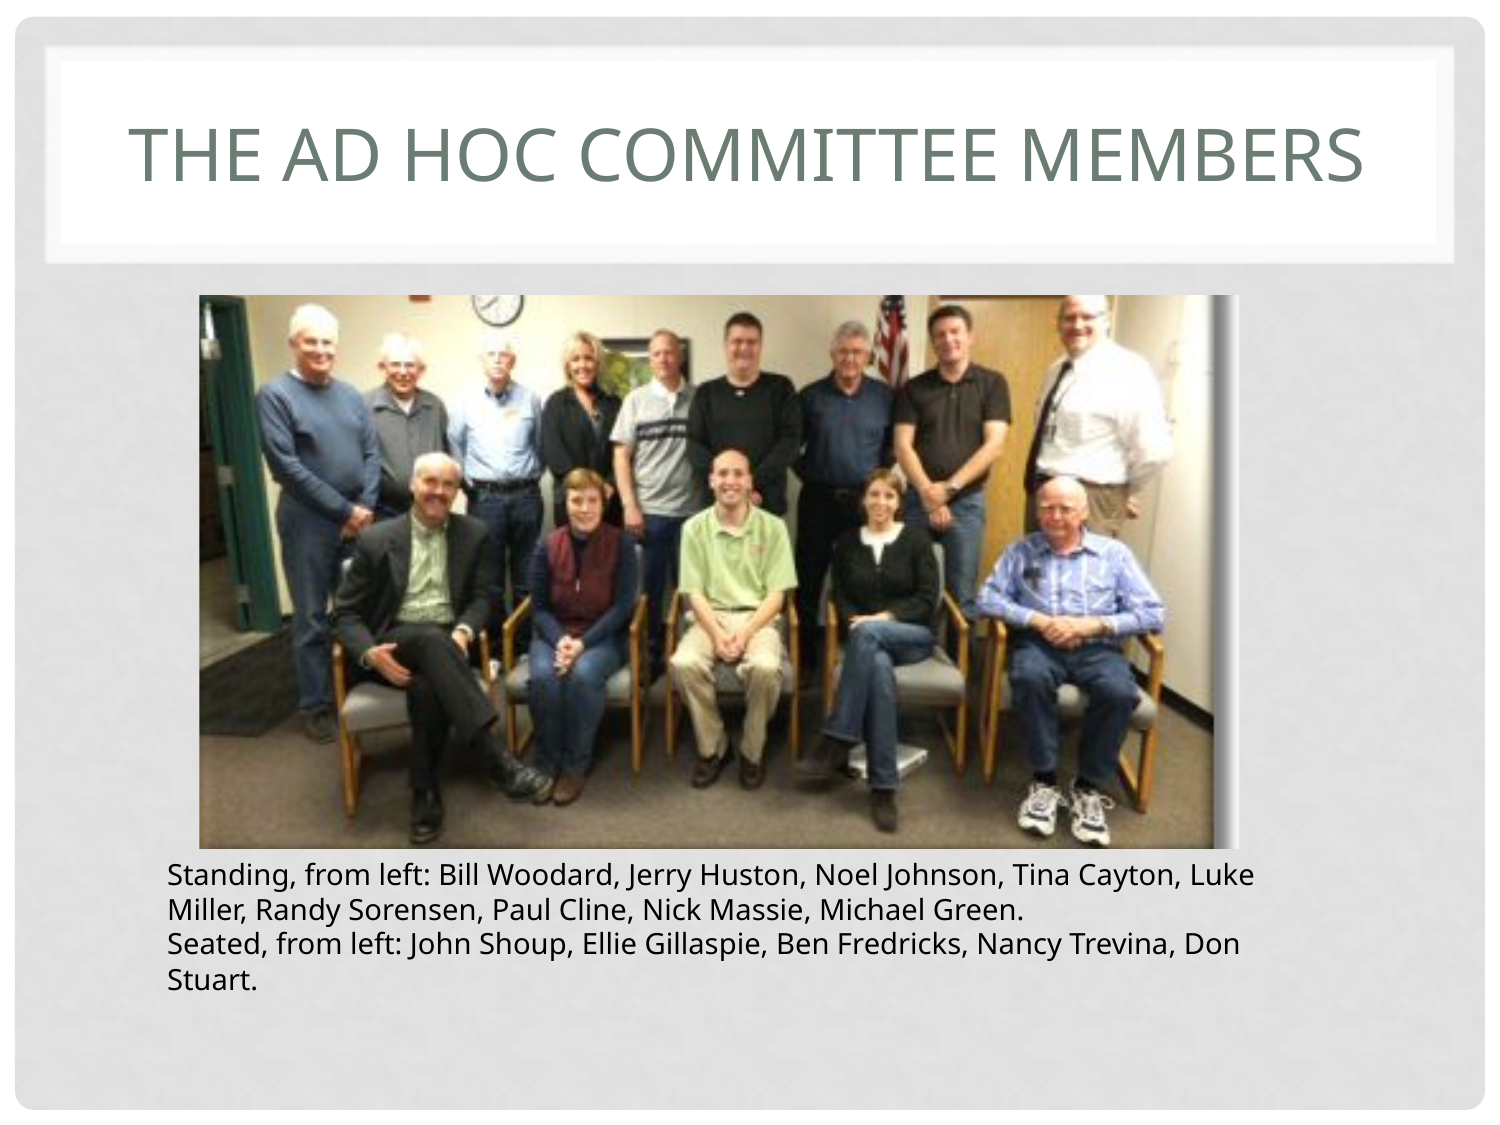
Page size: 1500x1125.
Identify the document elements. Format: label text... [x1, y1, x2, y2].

text_box Standing, from left: Bill Woodard, Jerry Huston, Noel Johnson, Tina Cayton, Luke Miller, Randy Sorensen, Paul Cline, Nick Massie, Michael Green. Seated, from left: John Shoup, Ellie Gillaspie, Ben Fredricks, Nancy Trevina, Don Stuart. [152, 848, 1345, 1004]
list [198, 295, 1240, 849]
title The Ad Hoc Committee Members [69, 66, 1425, 238]
